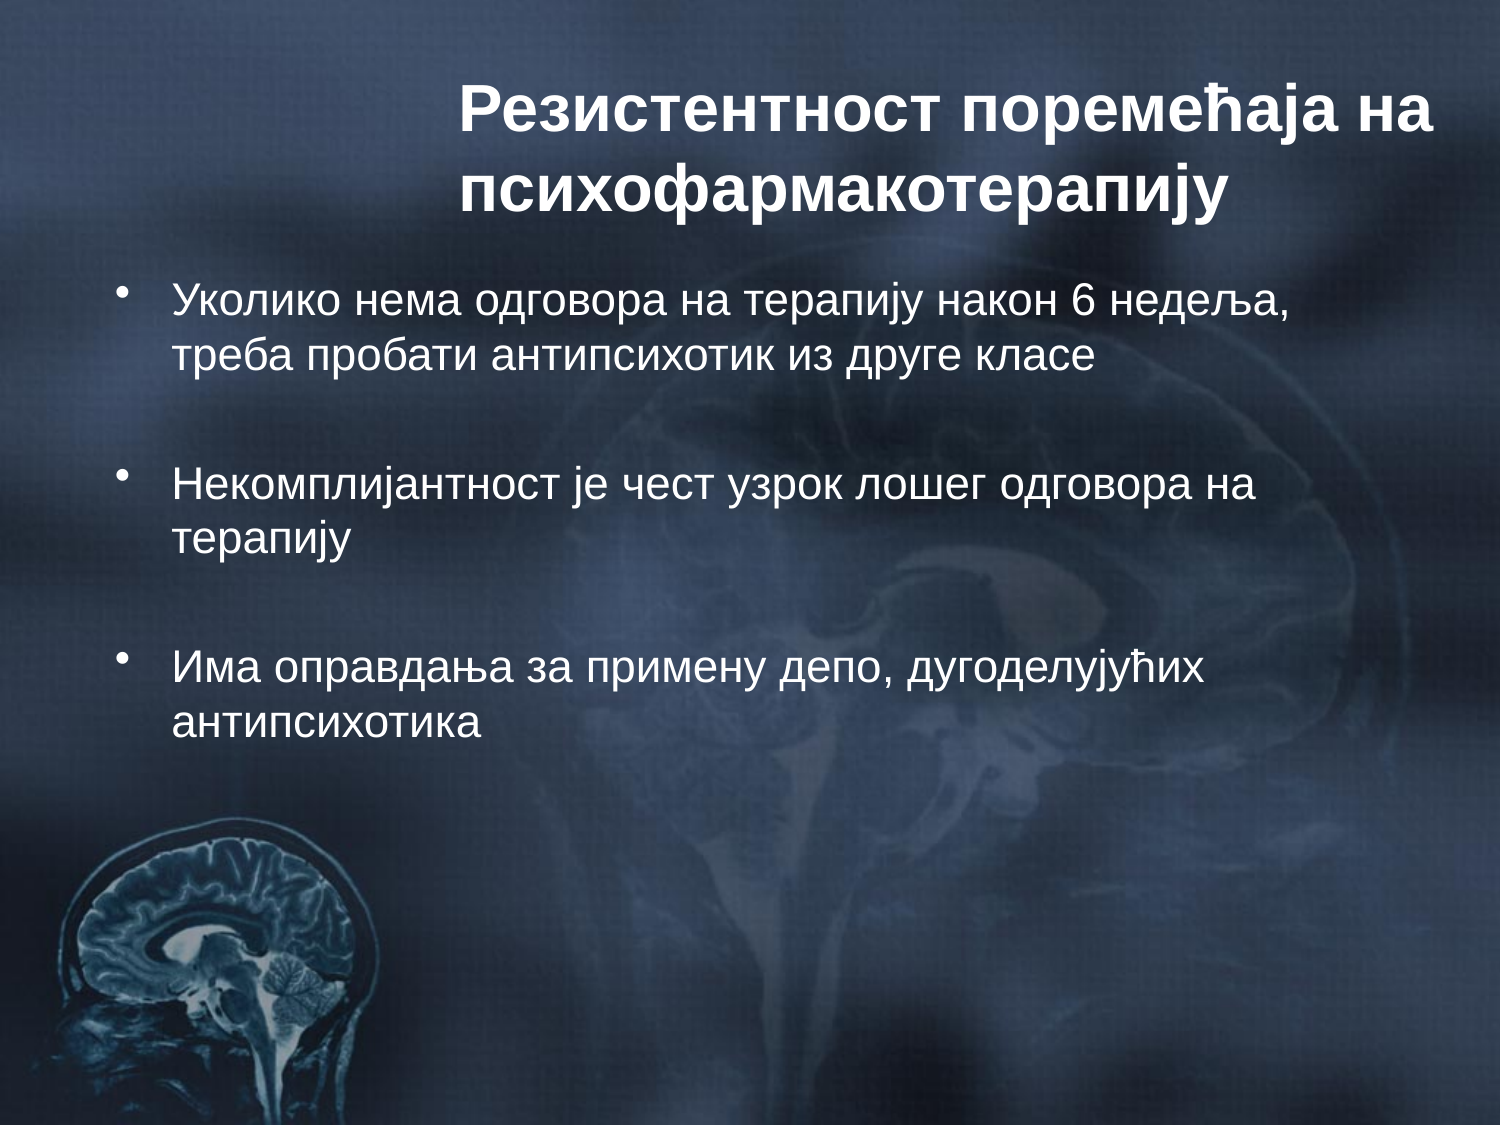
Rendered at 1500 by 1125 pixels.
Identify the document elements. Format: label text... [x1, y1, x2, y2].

list Уколико нема одговора на терапију након 6 недеља, треба пробати антипсихотик из друге класе Некомплијантност је чест узрок лошег одговора на терапију Има оправдања за примену депо, дугоделујућих антипсихотика [99, 262, 1401, 1006]
picture [0, 0, 1500, 1125]
title Резистентност поремећаја на психофармакотерапију [443, 44, 1480, 233]
